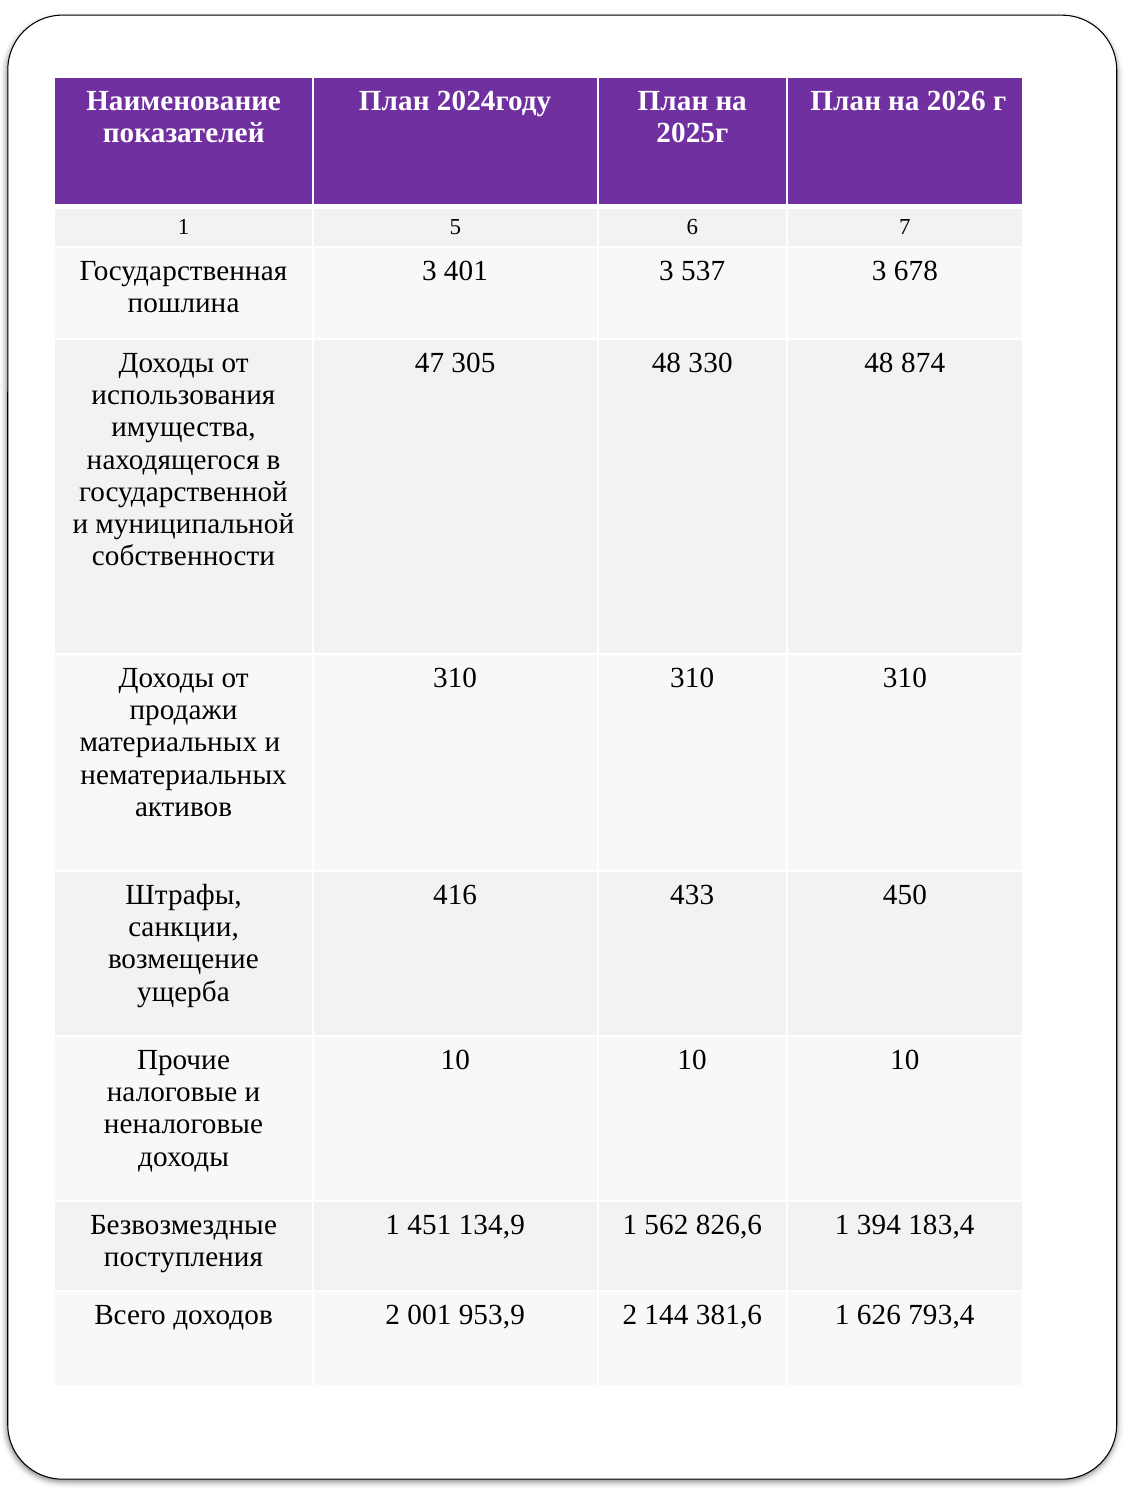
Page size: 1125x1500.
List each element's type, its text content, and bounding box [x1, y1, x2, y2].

table_cell 310 [314, 655, 597, 870]
table_cell 1 562 826,6 [599, 1202, 786, 1290]
table_cell Безвозмездные поступления [55, 1202, 312, 1290]
table_cell 47 305 [314, 340, 597, 653]
table_header План на 2025г [599, 78, 786, 204]
table_cell 6 [599, 209, 786, 246]
table_cell 2 001 953,9 [314, 1292, 597, 1385]
table_cell 310 [788, 655, 1022, 870]
table_cell 1 [55, 209, 312, 246]
table_cell 7 [788, 209, 1022, 246]
table_cell 3 401 [314, 248, 597, 338]
table_cell 10 [314, 1037, 597, 1200]
table_header План на 2026 г [788, 78, 1022, 204]
table_cell 3 537 [599, 248, 786, 338]
table_cell Государственная пошлина [55, 248, 312, 338]
table_cell Доходы от использования имущества, находящегося в государственной и муниципальной собственности [55, 340, 312, 653]
table_cell Штрафы, санкции, возмещение ущерба [55, 872, 312, 1035]
table_cell 10 [599, 1037, 786, 1200]
table_cell 450 [788, 872, 1022, 1035]
table_cell Прочие налоговые и неналоговые доходы [55, 1037, 312, 1200]
table_cell 310 [599, 655, 786, 870]
table_header Наименование показателей [55, 78, 312, 204]
table_cell 3 678 [788, 248, 1022, 338]
table_cell 1 394 183,4 [788, 1202, 1022, 1290]
table_cell 5 [314, 209, 597, 246]
table_cell 1 451 134,9 [314, 1202, 597, 1290]
table_cell 48 330 [599, 340, 786, 653]
table_cell 10 [788, 1037, 1022, 1200]
table_cell 48 874 [788, 340, 1022, 653]
table_cell Всего доходов [55, 1292, 312, 1385]
table_cell 1 626 793,4 [788, 1292, 1022, 1385]
table_cell 416 [314, 872, 597, 1035]
table_header План 2024году [314, 78, 597, 204]
table_cell Доходы от продажи материальных и нематериальных активов [55, 655, 312, 870]
table_cell 433 [599, 872, 786, 1035]
table_cell 2 144 381,6 [599, 1292, 786, 1385]
